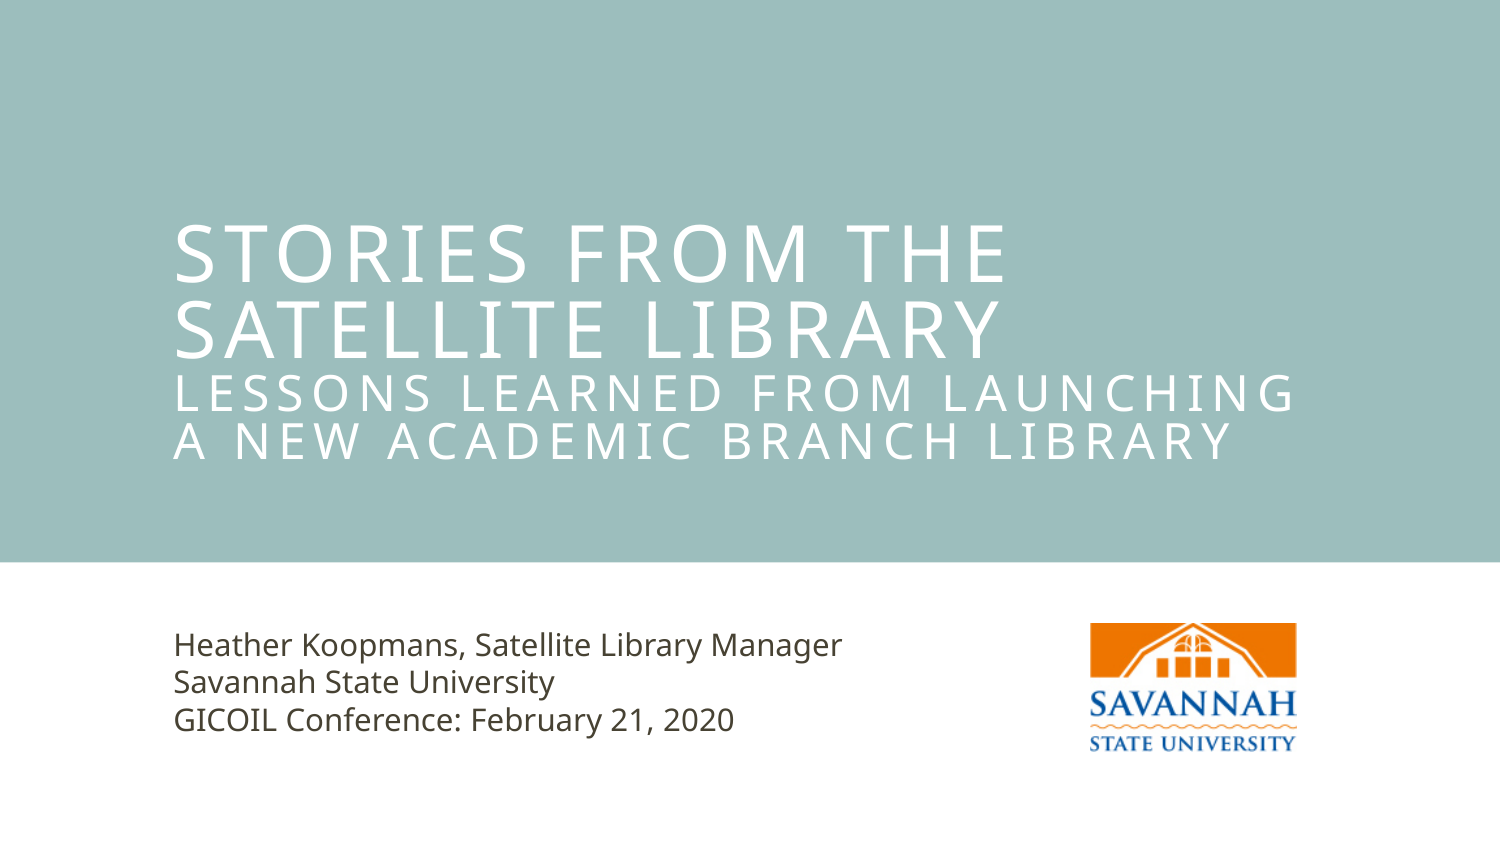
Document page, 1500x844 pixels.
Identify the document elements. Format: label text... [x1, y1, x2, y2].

picture [1089, 623, 1297, 753]
text_box [0, 564, 1500, 844]
text_box [0, 0, 1500, 564]
title Stories From the Satellite Library Lessons Learned From Launching A New Academic Branch Library [158, 120, 1342, 485]
subtitle Heather Koopmans, Satellite Library Manager Savannah State University GICOIL Conference: February 21, 2020 [158, 610, 1342, 775]
